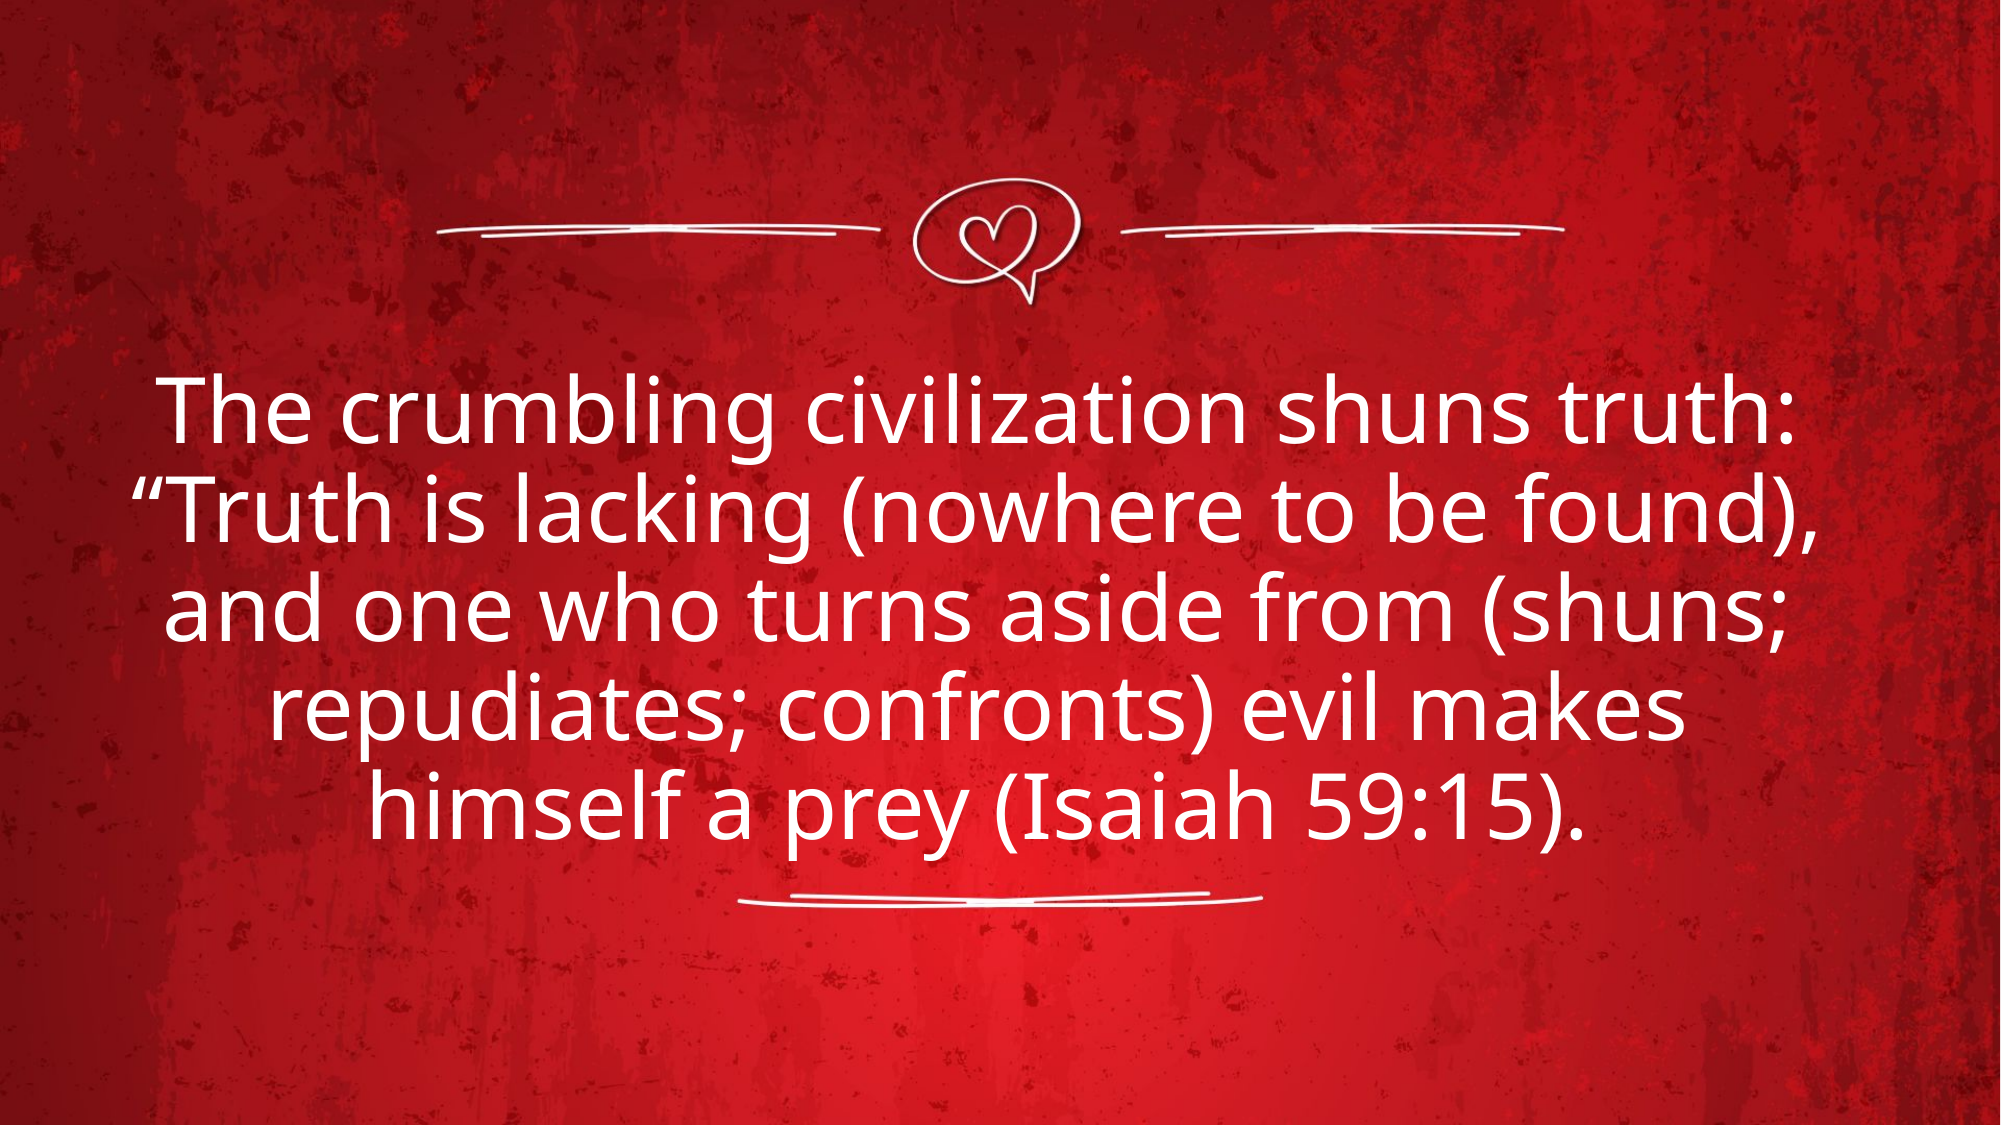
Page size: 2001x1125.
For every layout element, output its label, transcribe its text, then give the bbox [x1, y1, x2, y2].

title The crumbling civilization shuns truth: “Truth is lacking (nowhere to be found), and one who turns aside from (shuns; repudiates; confronts) evil makes himself a prey (Isaiah 59:15). [115, 263, 1841, 867]
picture [0, 0, 2001, 1125]
